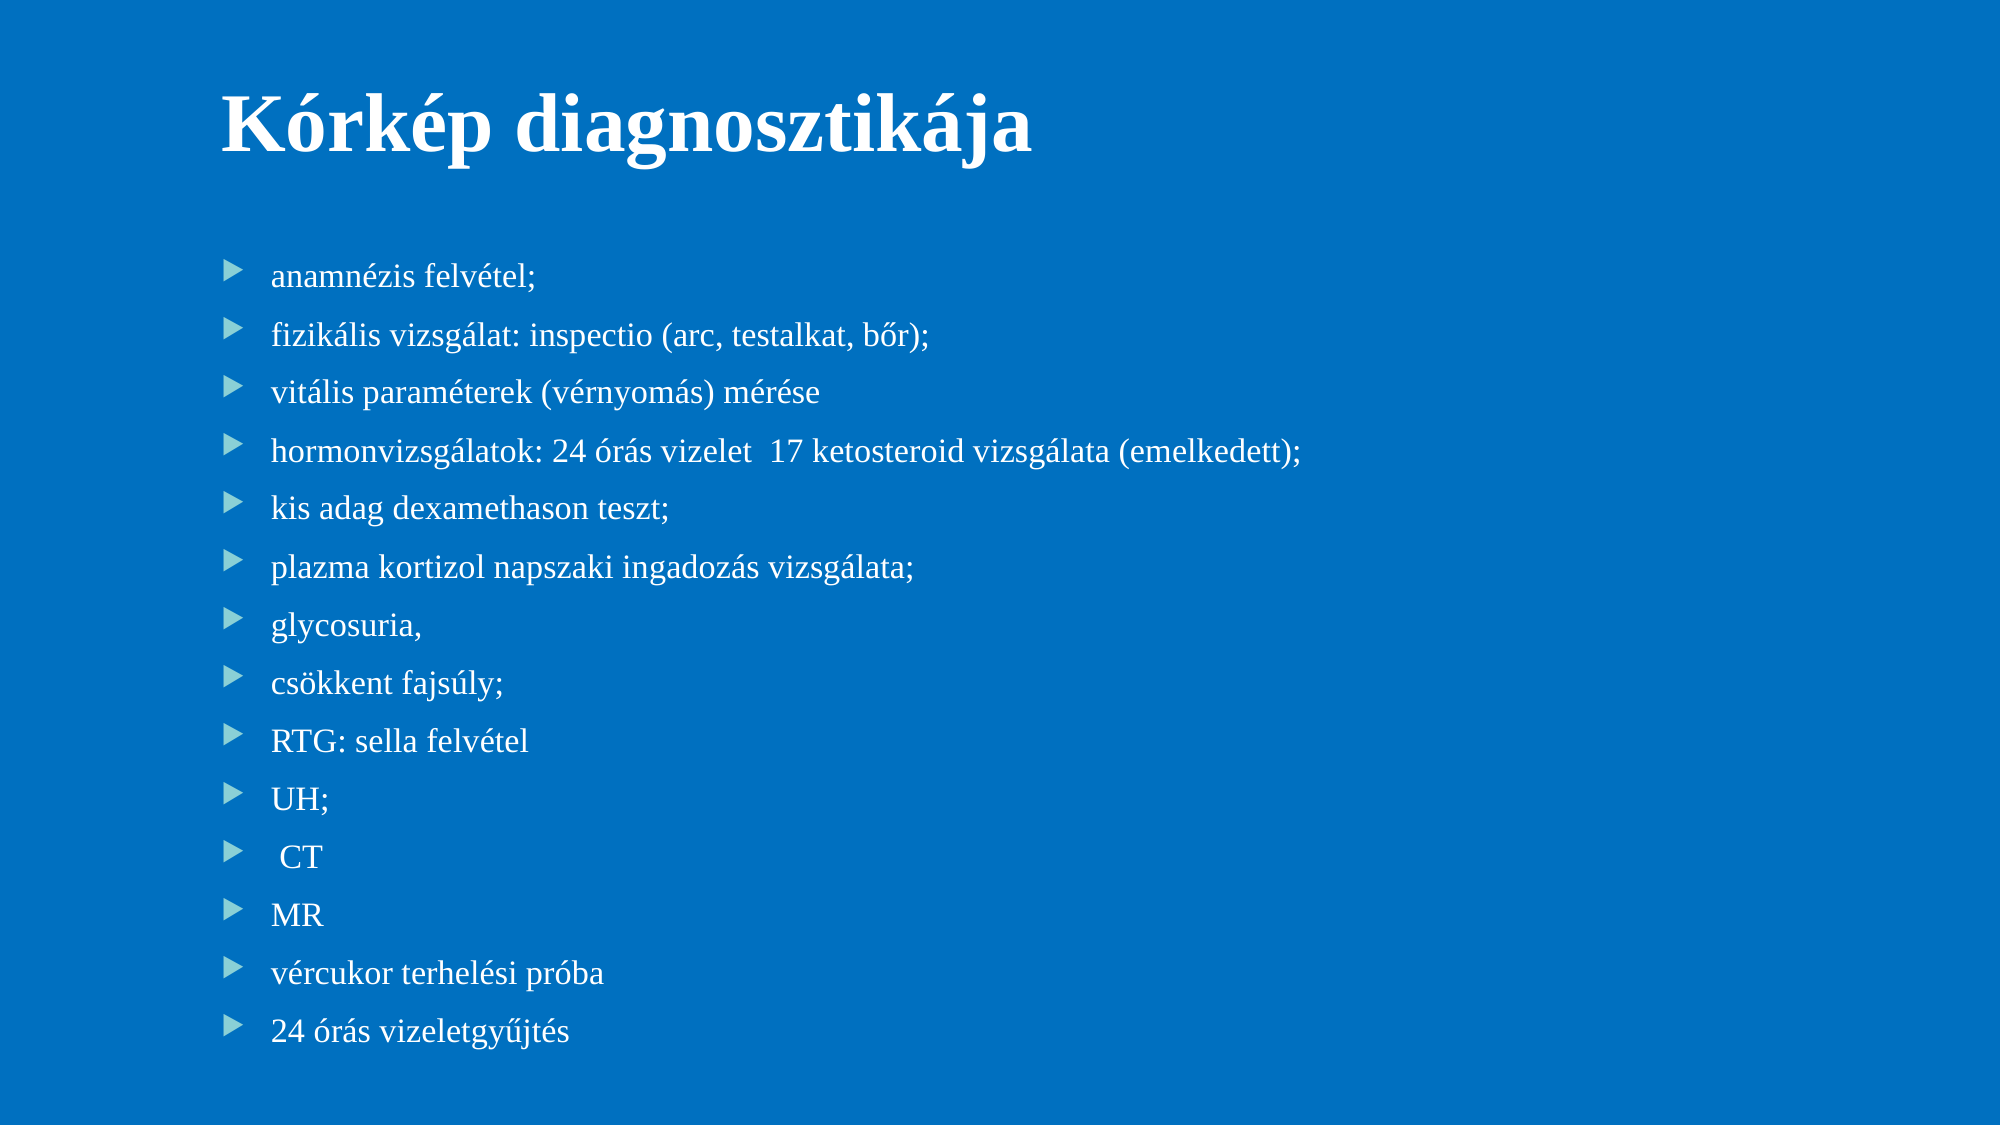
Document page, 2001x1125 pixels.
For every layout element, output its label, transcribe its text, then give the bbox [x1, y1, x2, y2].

list anamnézis felvétel; fizikális vizsgálat: inspectio (arc, testalkat, bőr); vitális paraméterek (vérnyomás) mérése hormonvizsgálatok: 24 órás vizelet 17 ketosteroid vizsgálata (emelkedett); kis adag dexamethason teszt; plazma kortizol napszaki ingadozás vizsgálata; glycosuria, csökkent fajsúly; RTG: sella felvétel UH; CT MR vércukor terhelési próba 24 órás vizeletgyűjtés [205, 246, 1556, 1066]
title Kórkép diagnosztikája [205, 60, 1556, 222]
